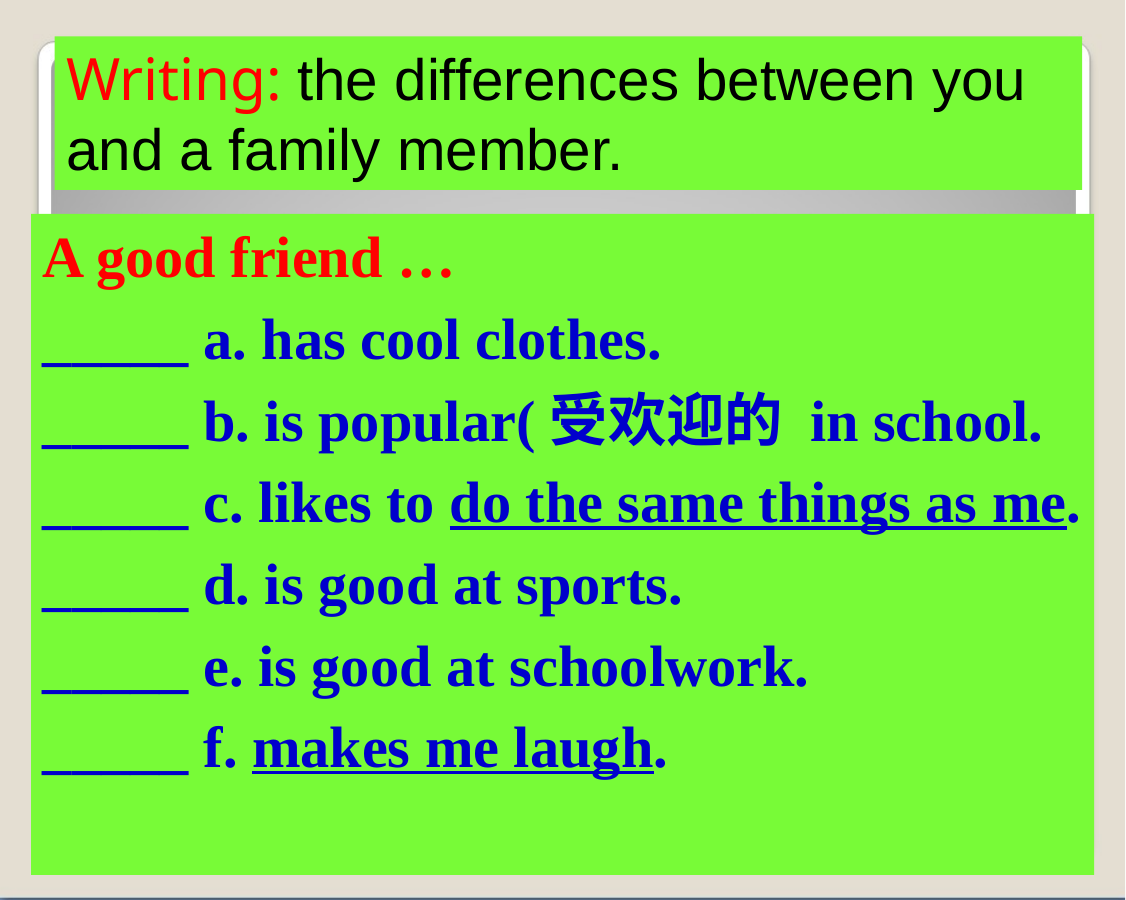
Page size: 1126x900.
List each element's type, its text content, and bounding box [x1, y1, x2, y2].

list A good friend … _____ a. has cool clothes. _____ b. is popular(受欢迎的 in school. _____ c. likes to do the same things as me. _____ d. is good at sports. _____ e. is good at schoolwork. _____ f. makes me laugh. [31, 213, 1095, 875]
picture [0, 0, 1126, 900]
text_box Writing: the differences between you and a family member. [54, 36, 1083, 190]
